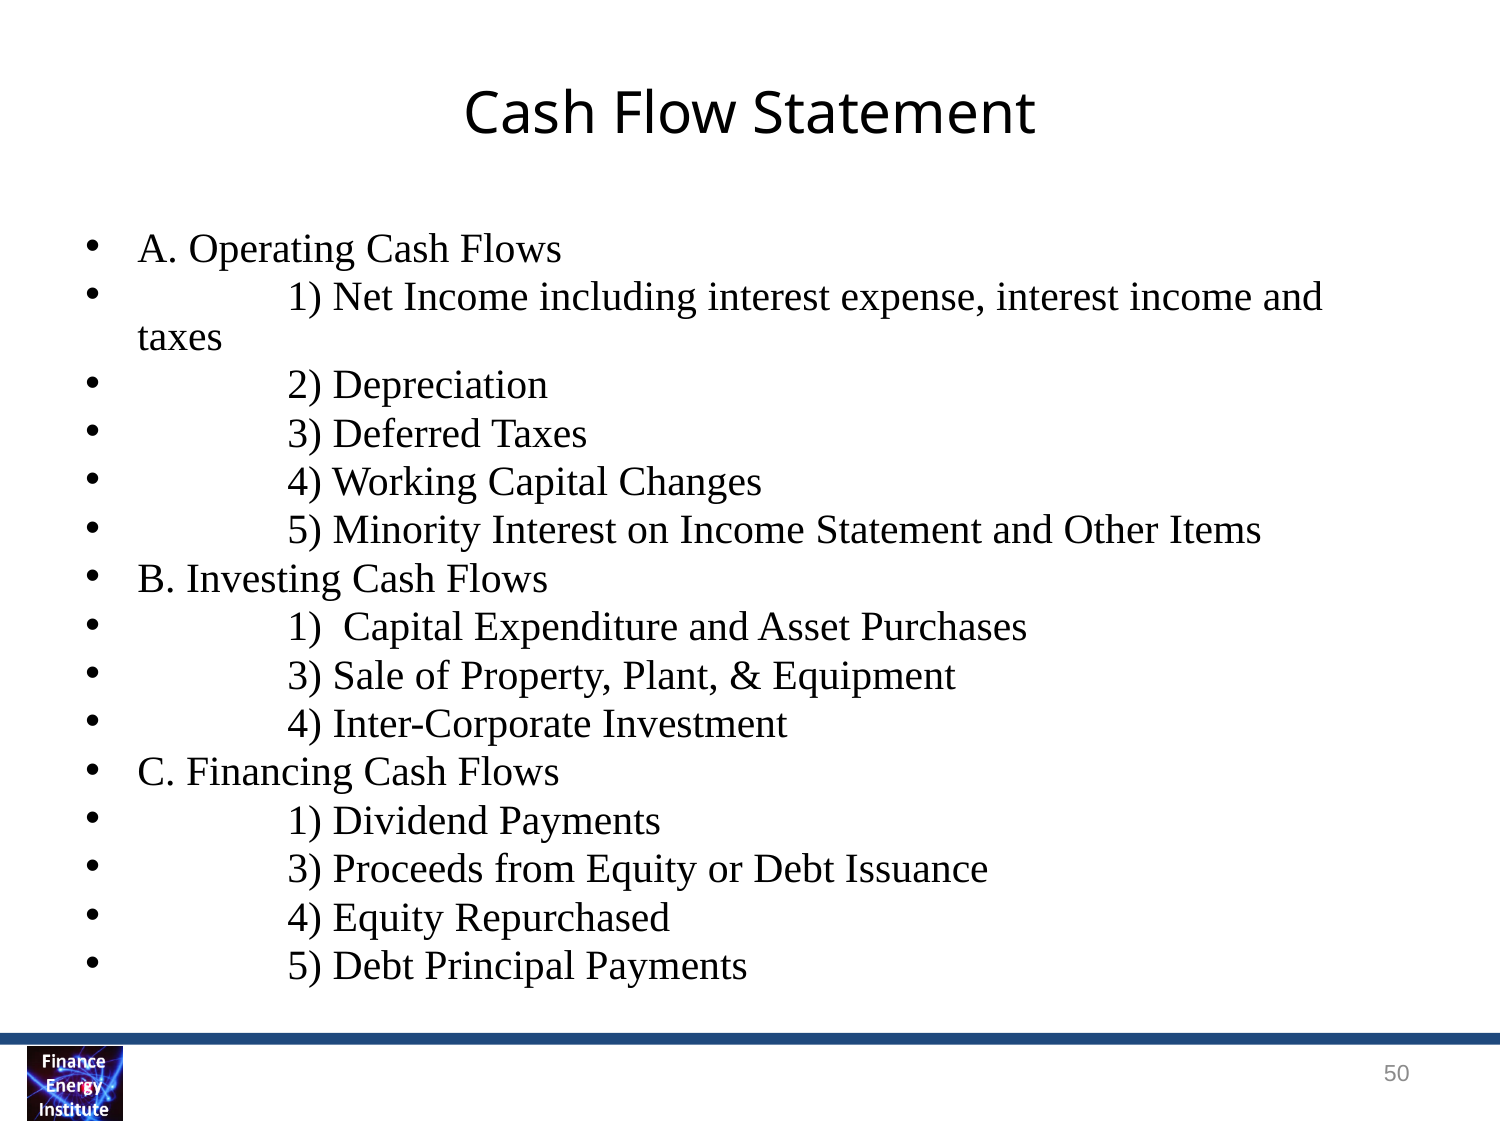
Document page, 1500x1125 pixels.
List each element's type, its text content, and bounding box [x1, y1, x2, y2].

slide_number 50 [1074, 1042, 1425, 1103]
picture [27, 1046, 123, 1121]
list A. Operating Cash Flows 1) Net Income including interest expense, interest income and taxes 2) Depreciation 3) Deferred Taxes 4) Working Capital Changes 5) Minority Interest on Income Statement and Other Items B. Investing Cash Flows 1) Capital Expenditure and Asset Purchases 3) Sale of Property, Plant, & Equipment 4) Inter-Corporate Investment C. Financing Cash Flows 1) Dividend Payments 3) Proceeds from Equity or Debt Issuance 4) Equity Repurchased 5) Debt Principal Payments [70, 222, 1430, 1032]
title Cash Flow Statement [70, 56, 1430, 164]
